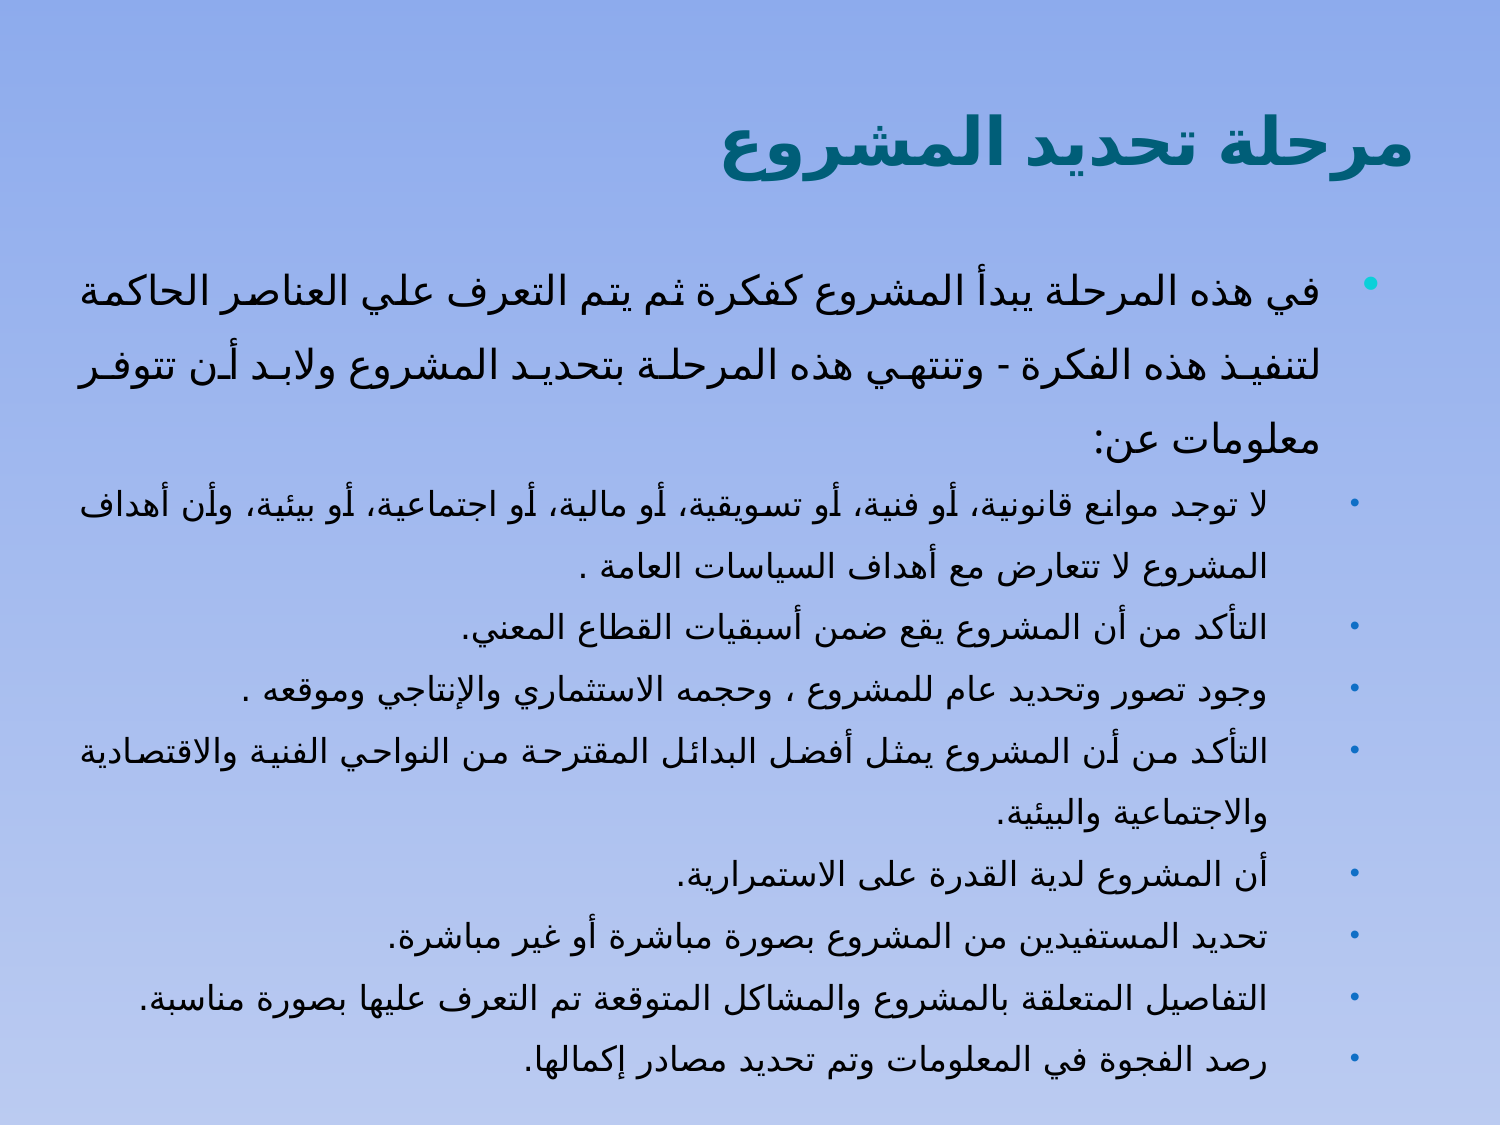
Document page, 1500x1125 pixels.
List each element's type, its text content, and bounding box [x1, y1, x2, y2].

slide_number 26 [1299, 1042, 1425, 1103]
footer الدكتور عيسى قداده [437, 1042, 988, 1103]
list في هذه المرحلة يبدأ المشروع كفكرة ثم يتم التعرف علي العناصر الحاكمة لتنفيذ هذه الفكرة - وتنتهي هذه المرحلة بتحديد المشروع ولابد أن تتوفر معلومات عن: لا توجد موانع قانونية، أو فنية، أو تسويقية، أو مالية، أو اجتماعية، أو بيئية، وأن أهداف المشروع لا تتعارض مع أهداف السياسات العامة . التأكد من أن المشروع يقع ضمن أسبقيات القطاع المعني. وجود تصور وتحديد عام للمشروع ، وحجمه الاستثماري والإنتاجي وموقعه . التأكد من أن المشروع يمثل أفضل البدائل المقترحة من النواحي الفنية والاقتصادية والاجتماعية والبيئية. أن المشروع لدية القدرة على الاستمرارية. تحديد المستفيدين من المشروع بصورة مباشرة أو غير مباشرة. التفاصيل المتعلقة بالمشروع والمشاكل المتوقعة تم التعرف عليها بصورة مناسبة. رصد الفجوة في المعلومات وتم تحديد مصادر إكمالها. [64, 231, 1388, 1094]
title مرحلة تحديد المشروع [75, 41, 1425, 230]
